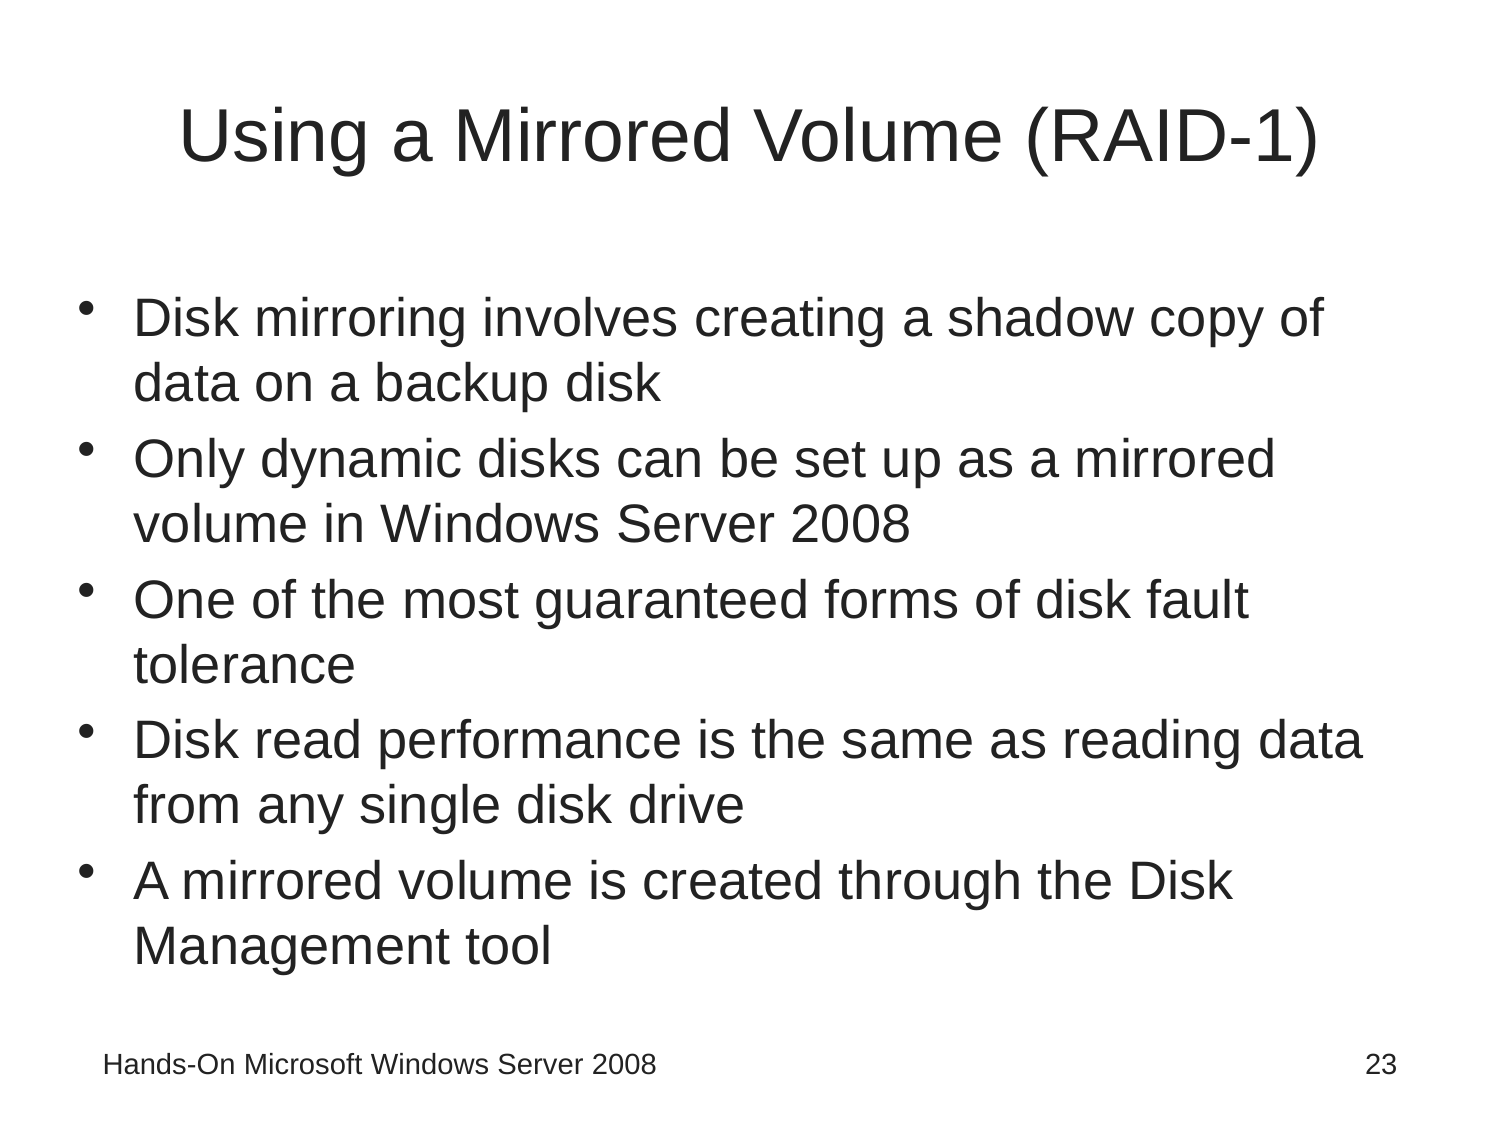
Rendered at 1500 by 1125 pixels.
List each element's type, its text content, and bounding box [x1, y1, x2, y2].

footer Hands-On Microsoft Windows Server 2008 [87, 1037, 1051, 1101]
list Disk mirroring involves creating a shadow copy of data on a backup disk Only dynamic disks can be set up as a mirrored volume in Windows Server 2008 One of the most guaranteed forms of disk fault tolerance Disk read performance is the same as reading data from any single disk drive A mirrored volume is created through the Disk Management tool [62, 274, 1426, 1026]
slide_number 23 [1074, 1037, 1413, 1101]
title Using a Mirrored Volume (RAID-1) [87, 37, 1413, 226]
